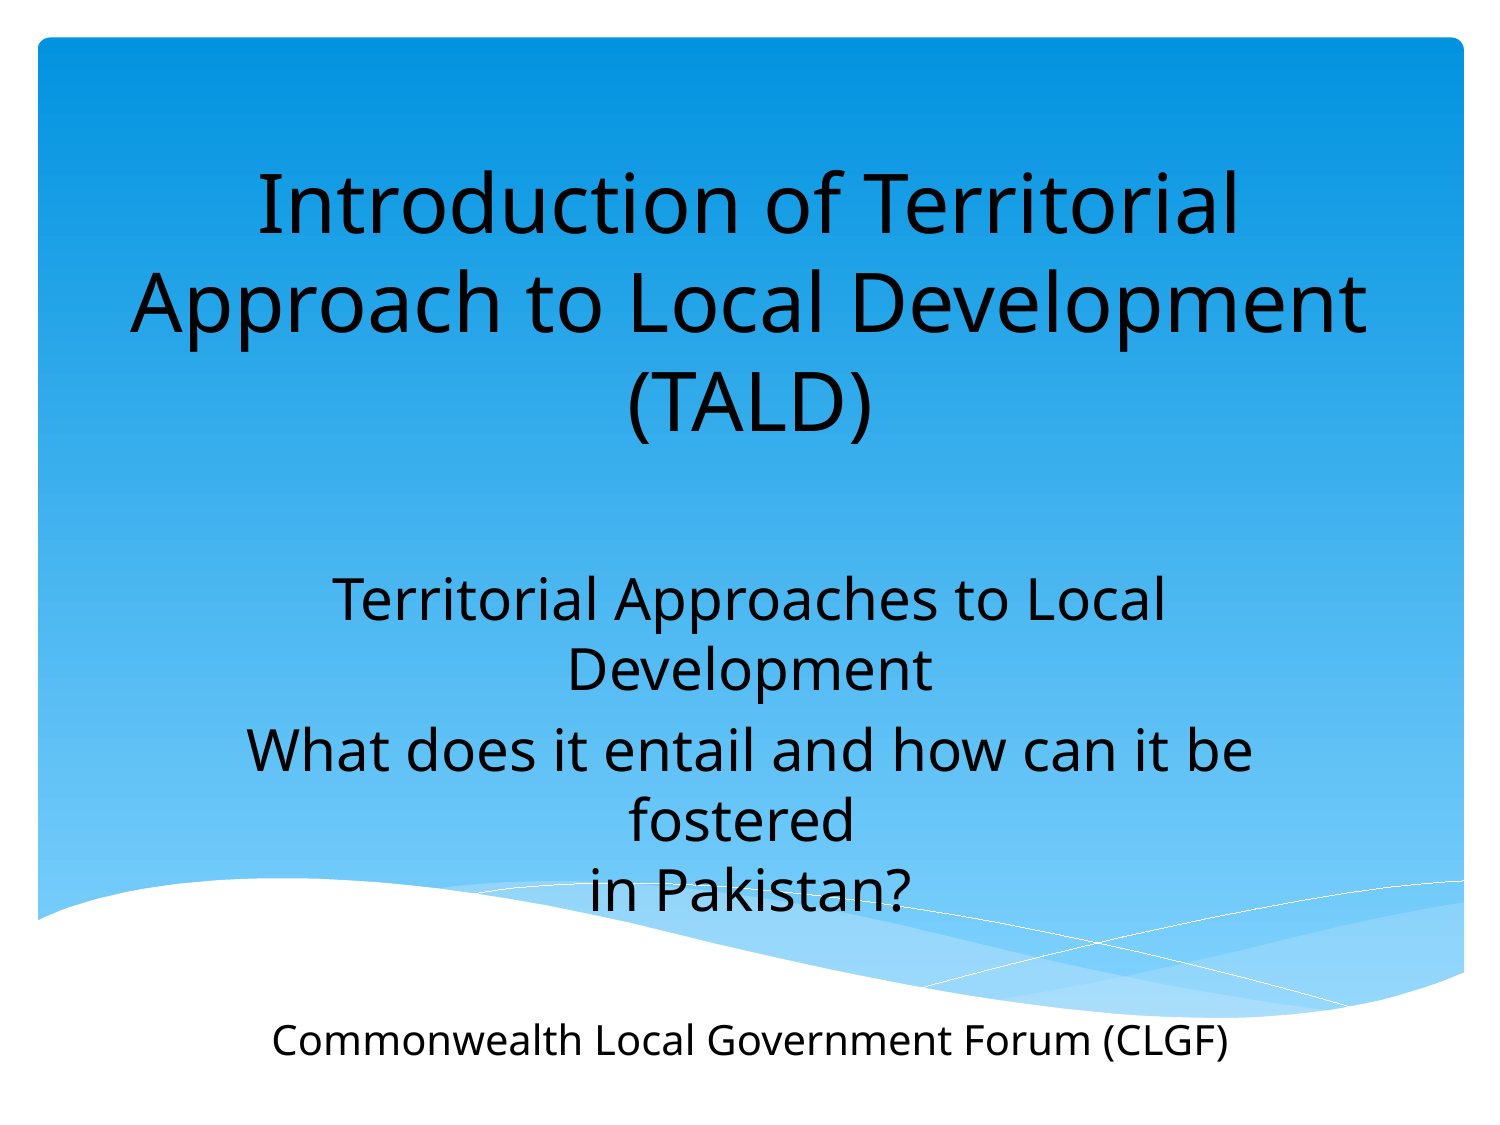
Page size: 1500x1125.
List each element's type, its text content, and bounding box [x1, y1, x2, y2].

title Introduction of Territorial Approach to Local Development (TALD) [112, 139, 1388, 555]
subtitle Territorial Approaches to Local Development What does it entail and how can it be fostered in Pakistan? Commonwealth Local Government Forum (CLGF) [142, 554, 1358, 974]
